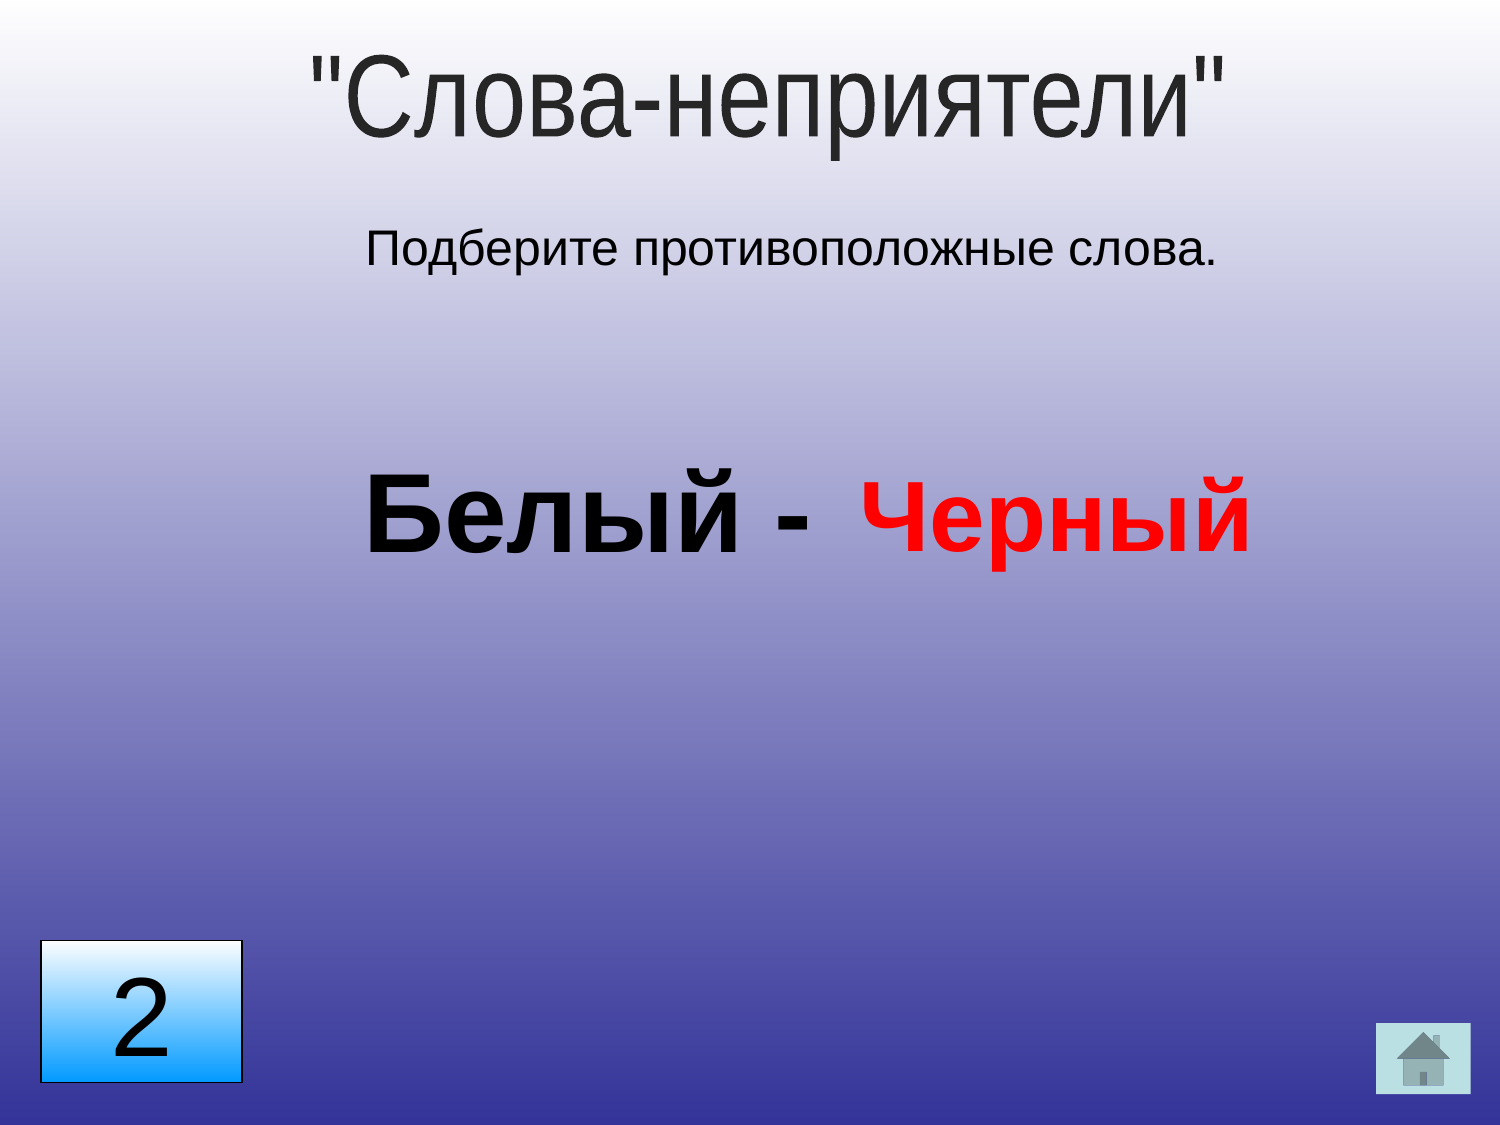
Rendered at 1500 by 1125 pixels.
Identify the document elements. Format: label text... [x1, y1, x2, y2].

text_box 2 [41, 940, 242, 1083]
text_box Черный [844, 444, 1269, 579]
text_box Подберите противоположные слова. [351, 208, 1235, 403]
text_box Белый - [348, 432, 828, 583]
text_box [1376, 1023, 1471, 1095]
